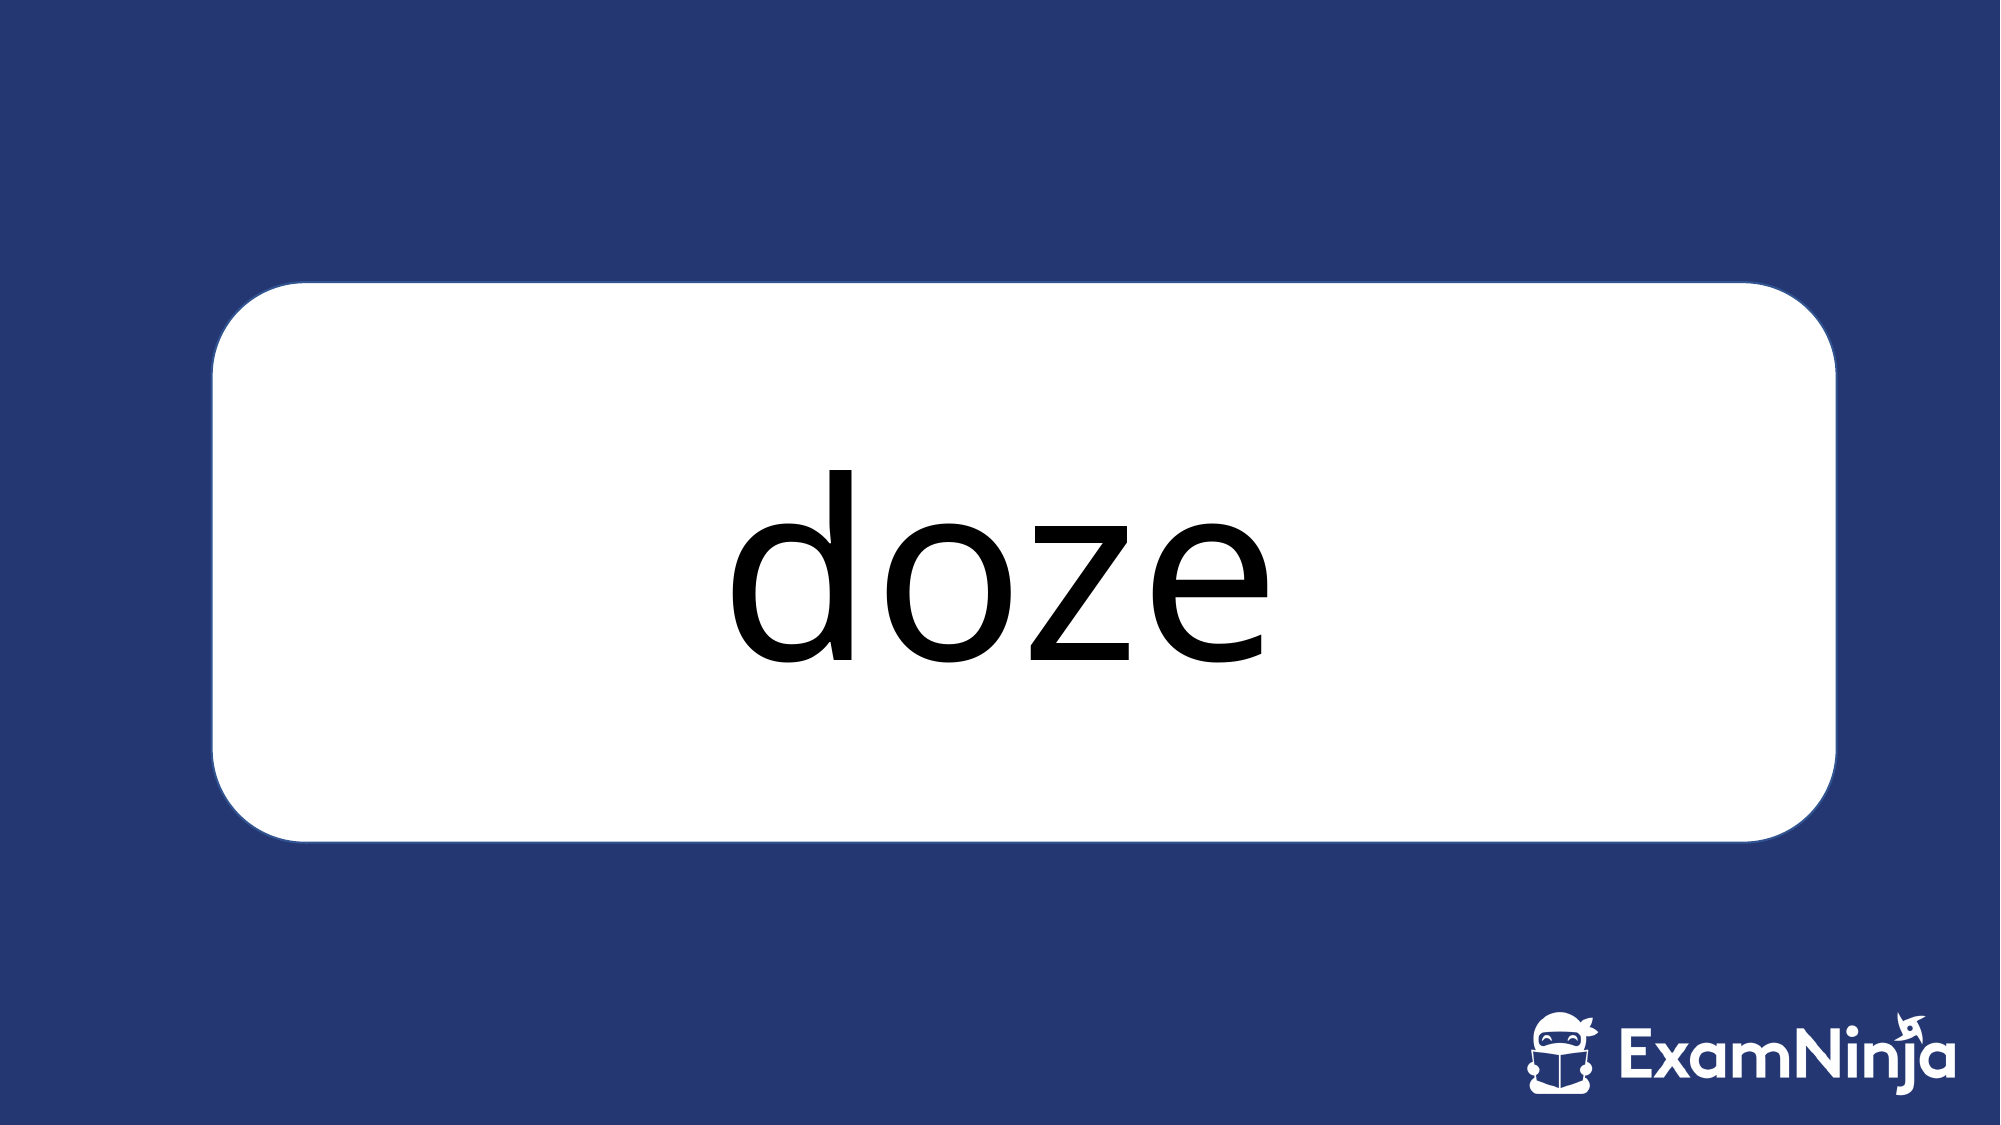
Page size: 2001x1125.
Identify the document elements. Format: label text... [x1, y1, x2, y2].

text_box [210, 719, 1838, 844]
picture [1501, 1003, 1979, 1102]
text_box [210, 281, 1838, 403]
text_box doze [143, 403, 1857, 719]
